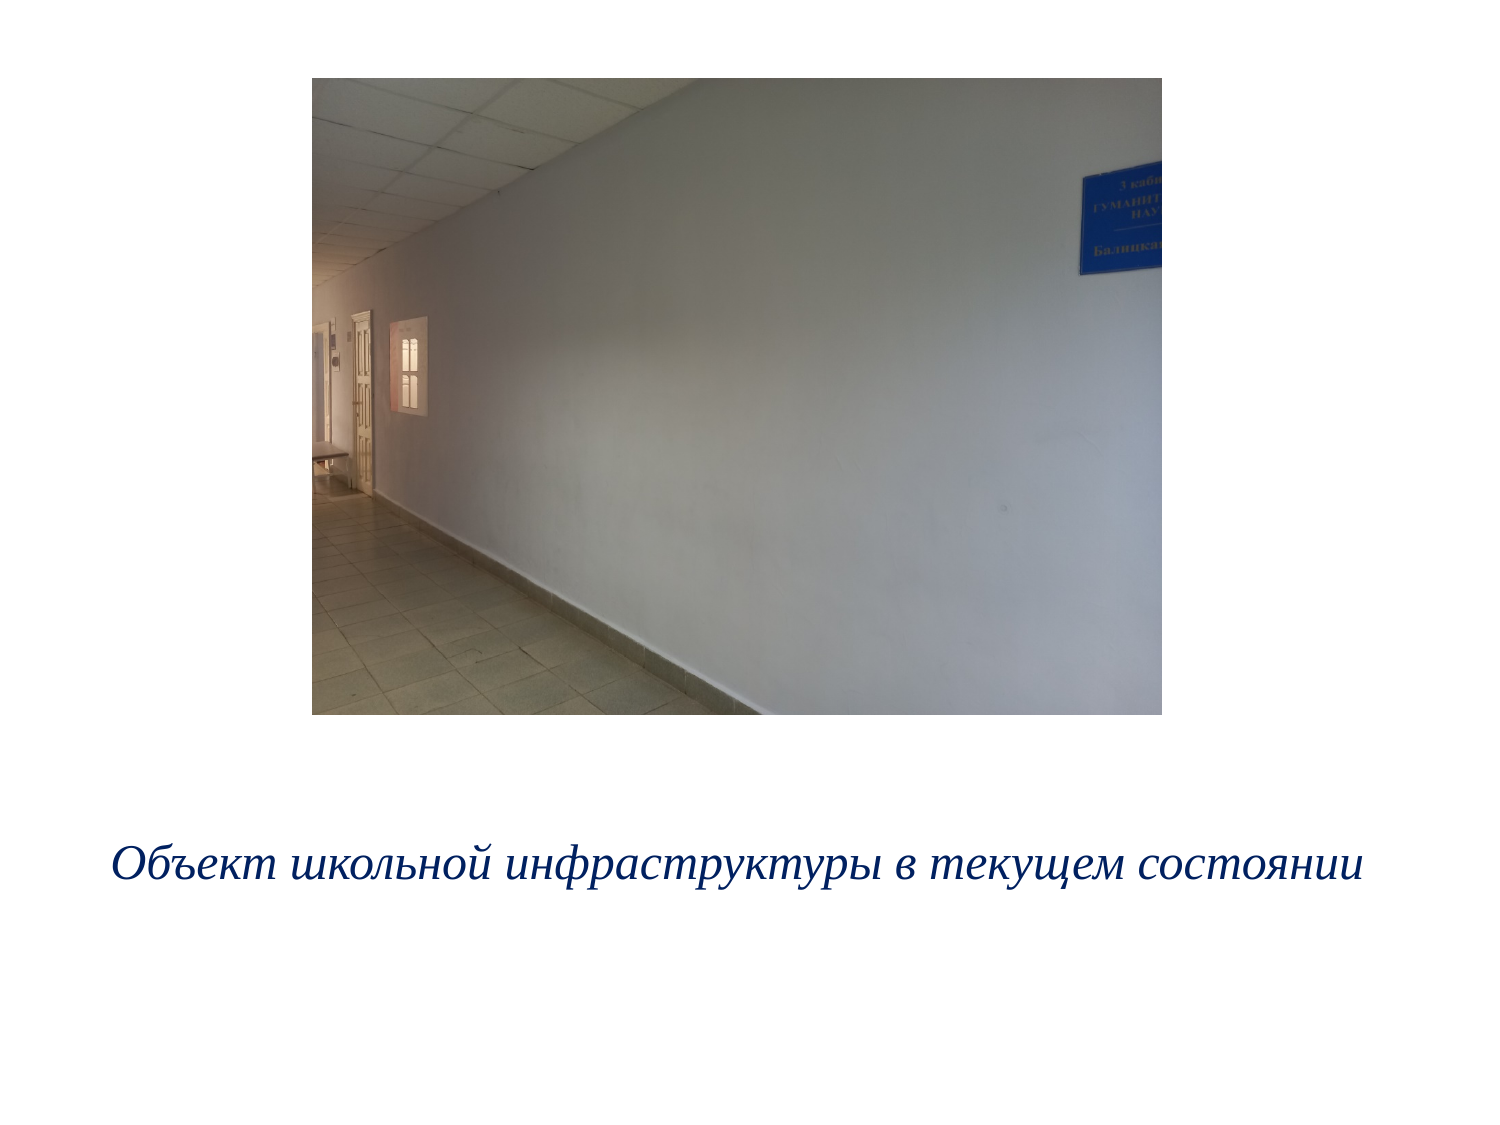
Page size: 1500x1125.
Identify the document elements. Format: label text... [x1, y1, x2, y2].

list Объект школьной инфраструктуры в текущем состоянии [62, 822, 1413, 1125]
picture [312, 77, 1162, 715]
